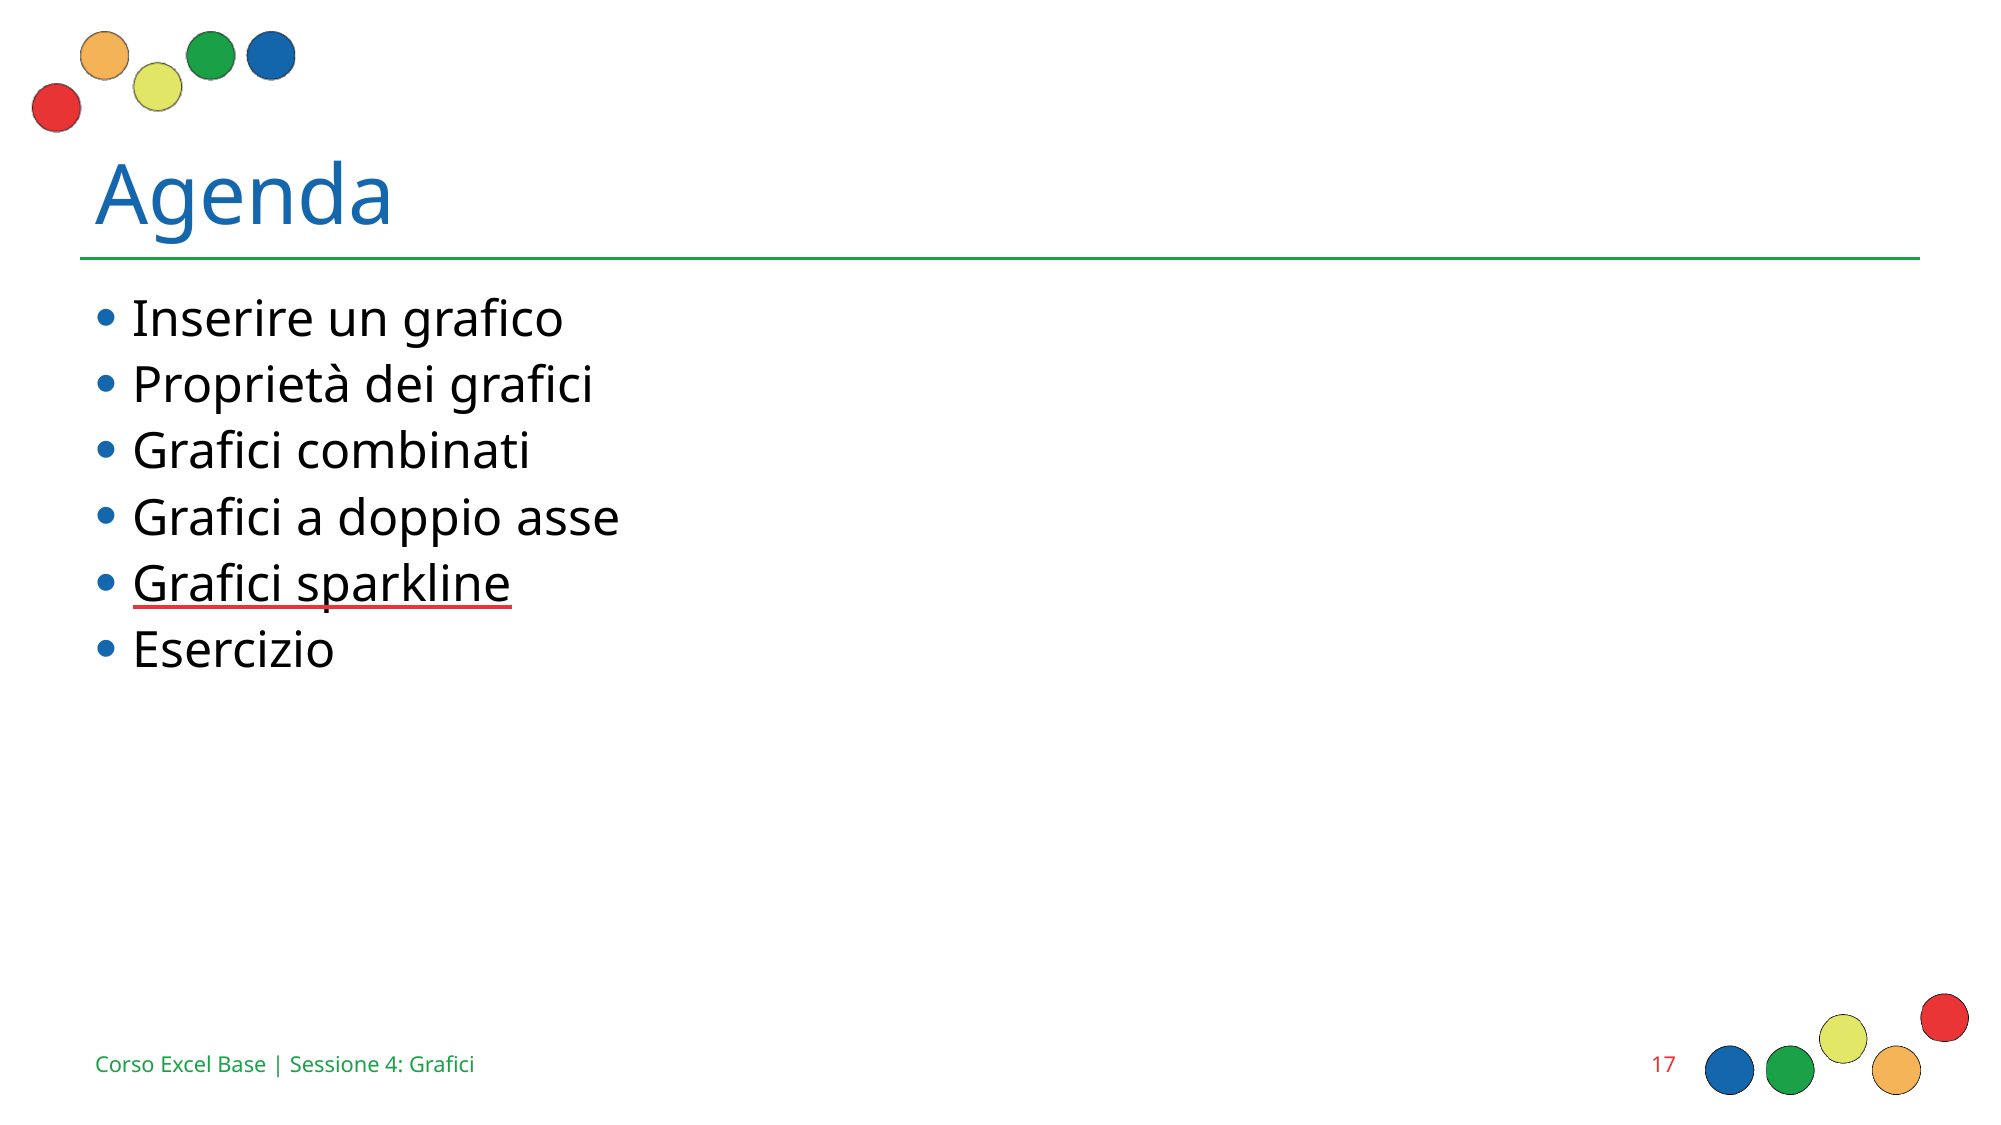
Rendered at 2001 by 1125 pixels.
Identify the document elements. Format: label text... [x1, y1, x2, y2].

list Inserire un grafico Proprietà dei grafici Grafici combinati Grafici a doppio asse Grafici sparkline Esercizio [80, 278, 1920, 1011]
picture [29, 30, 295, 135]
picture [1704, 990, 1971, 1096]
slide_number 17 [1583, 1035, 1692, 1096]
footer Corso Excel Base | Sessione 4: Grafici [80, 1035, 1571, 1096]
title Agenda [80, 123, 1920, 259]
